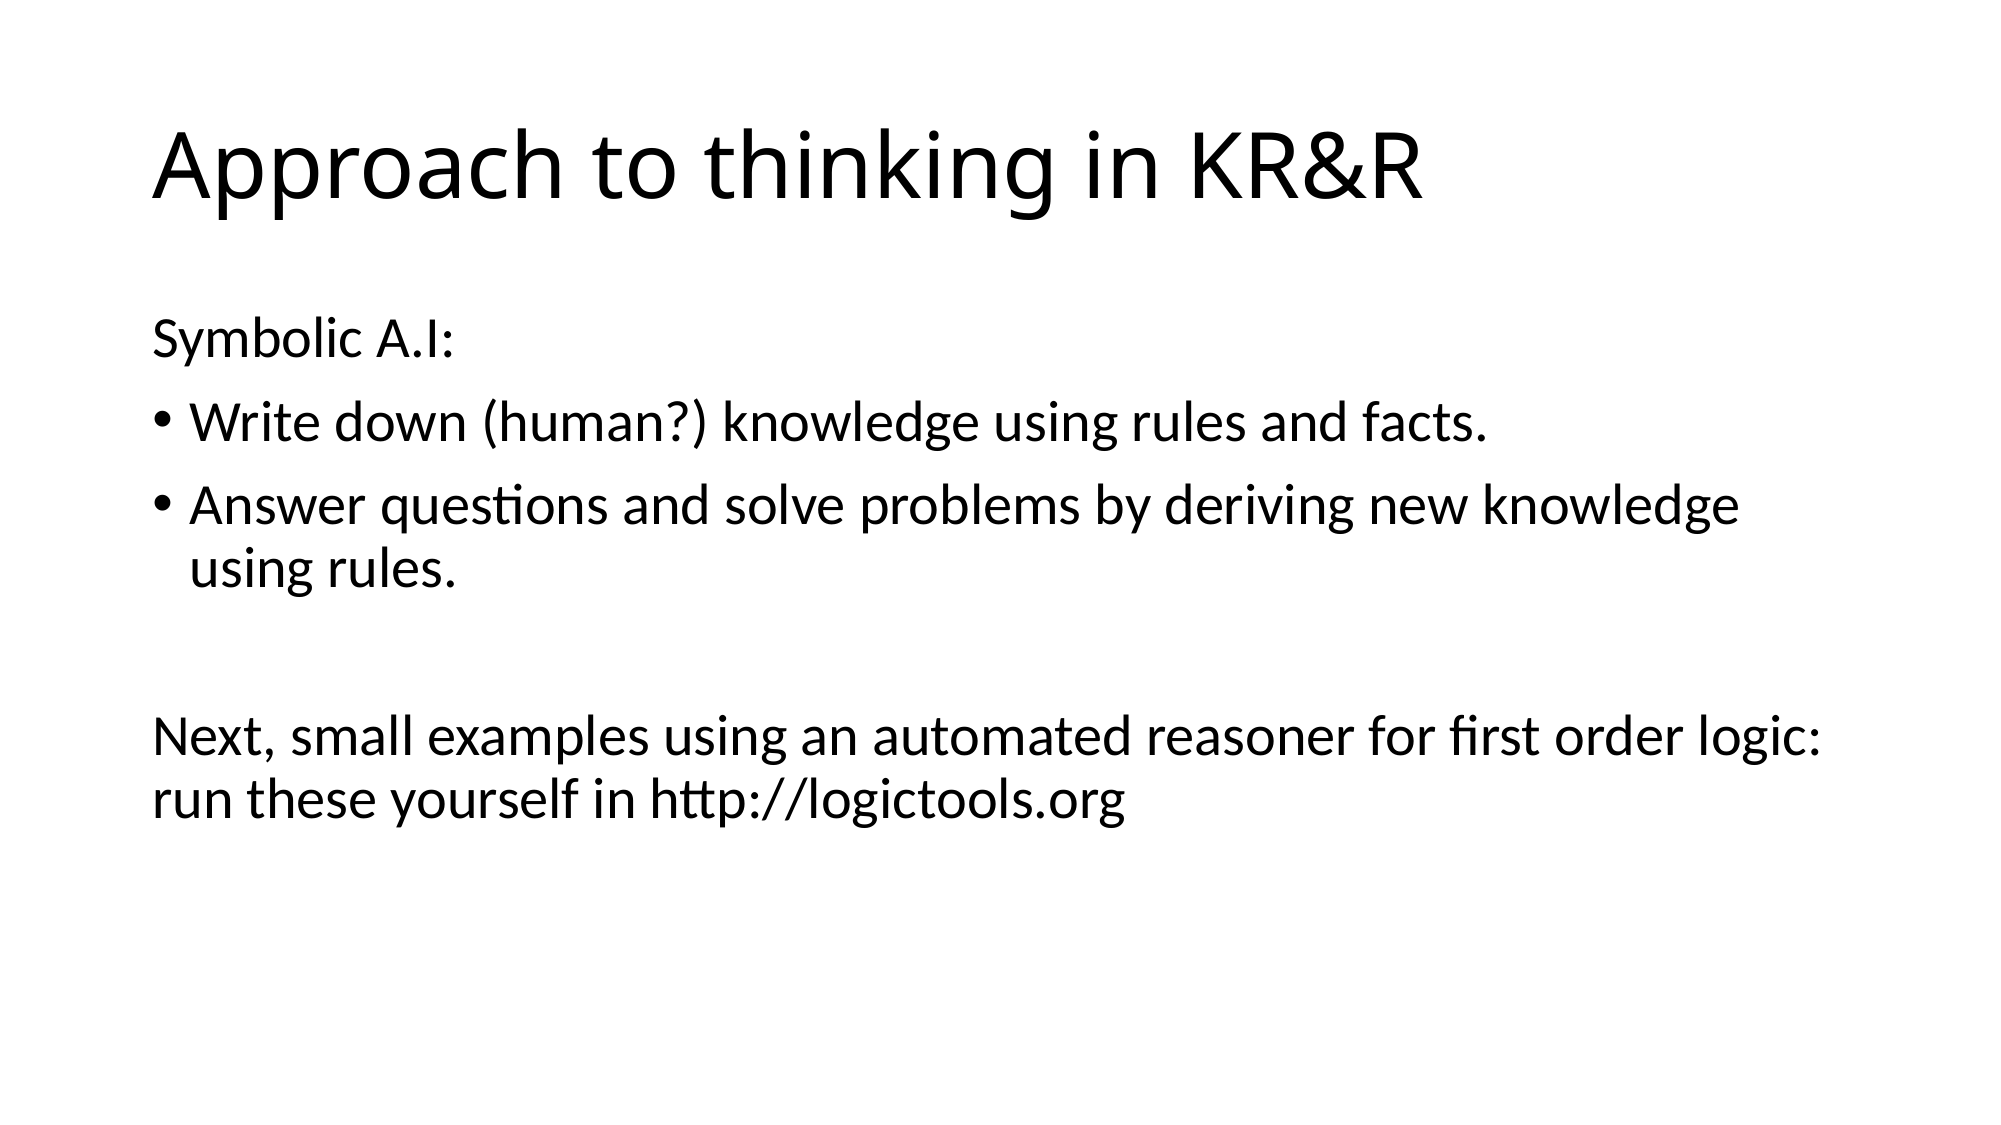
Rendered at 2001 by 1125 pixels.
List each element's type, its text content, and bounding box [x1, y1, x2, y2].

title Approach to thinking in KR&R [137, 59, 1863, 278]
list Symbolic A.I: Write down (human?) knowledge using rules and facts. Answer questions and solve problems by deriving new knowledge using rules. Next, small examples using an automated reasoner for first order logic: run these yourself in http://logictools.org [137, 299, 1863, 1014]
